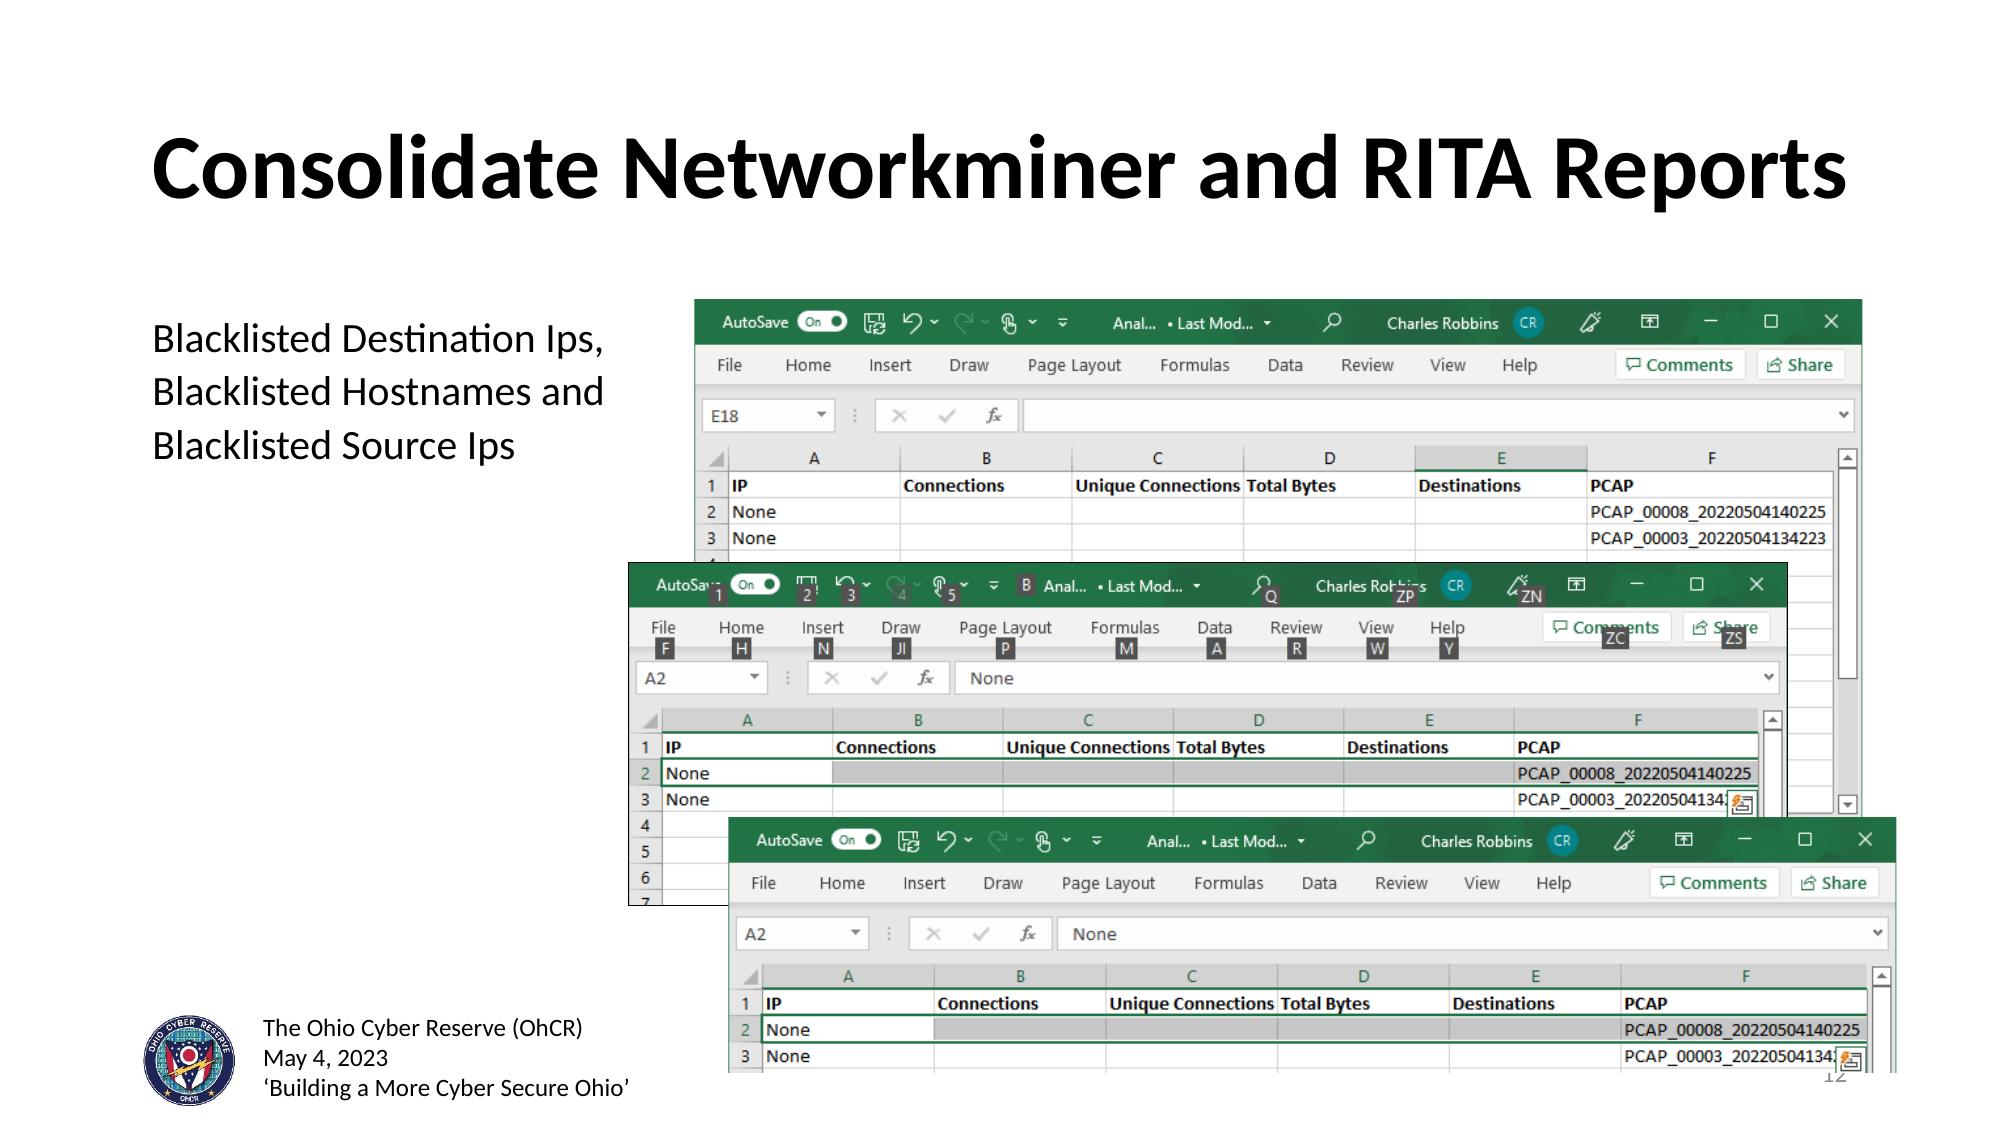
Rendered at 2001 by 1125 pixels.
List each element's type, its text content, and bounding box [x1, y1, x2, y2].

text_box The Ohio Cyber Reserve (OhCR) May 4, 2023 ‘Building a More Cyber Secure Ohio’ [248, 1004, 648, 1109]
picture [140, 1013, 238, 1108]
slide_number 12 [1412, 1073, 1863, 1103]
list Blacklisted Destination Ips, Blacklisted Hostnames and Blacklisted Source Ips [137, 299, 669, 968]
picture [628, 299, 1897, 1073]
title Consolidate Networkminer and RITA Reports [137, 59, 1902, 278]
